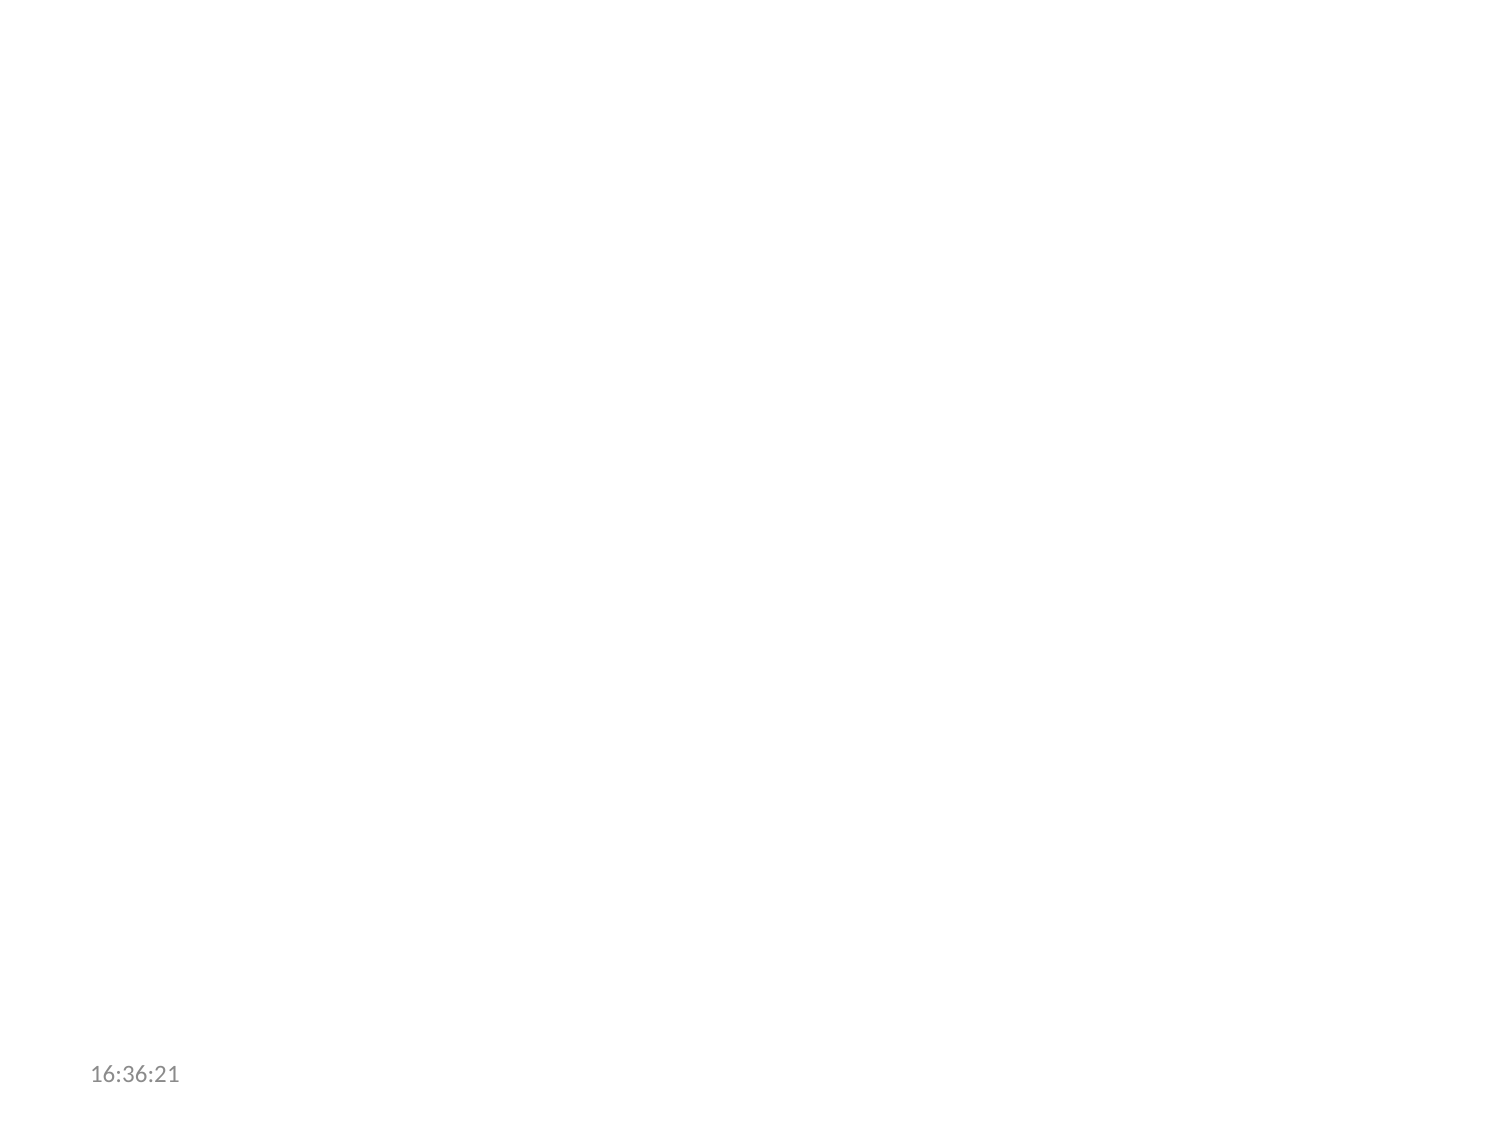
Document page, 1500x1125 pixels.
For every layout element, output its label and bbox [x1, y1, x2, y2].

slide_number [75, 1042, 425, 1103]
